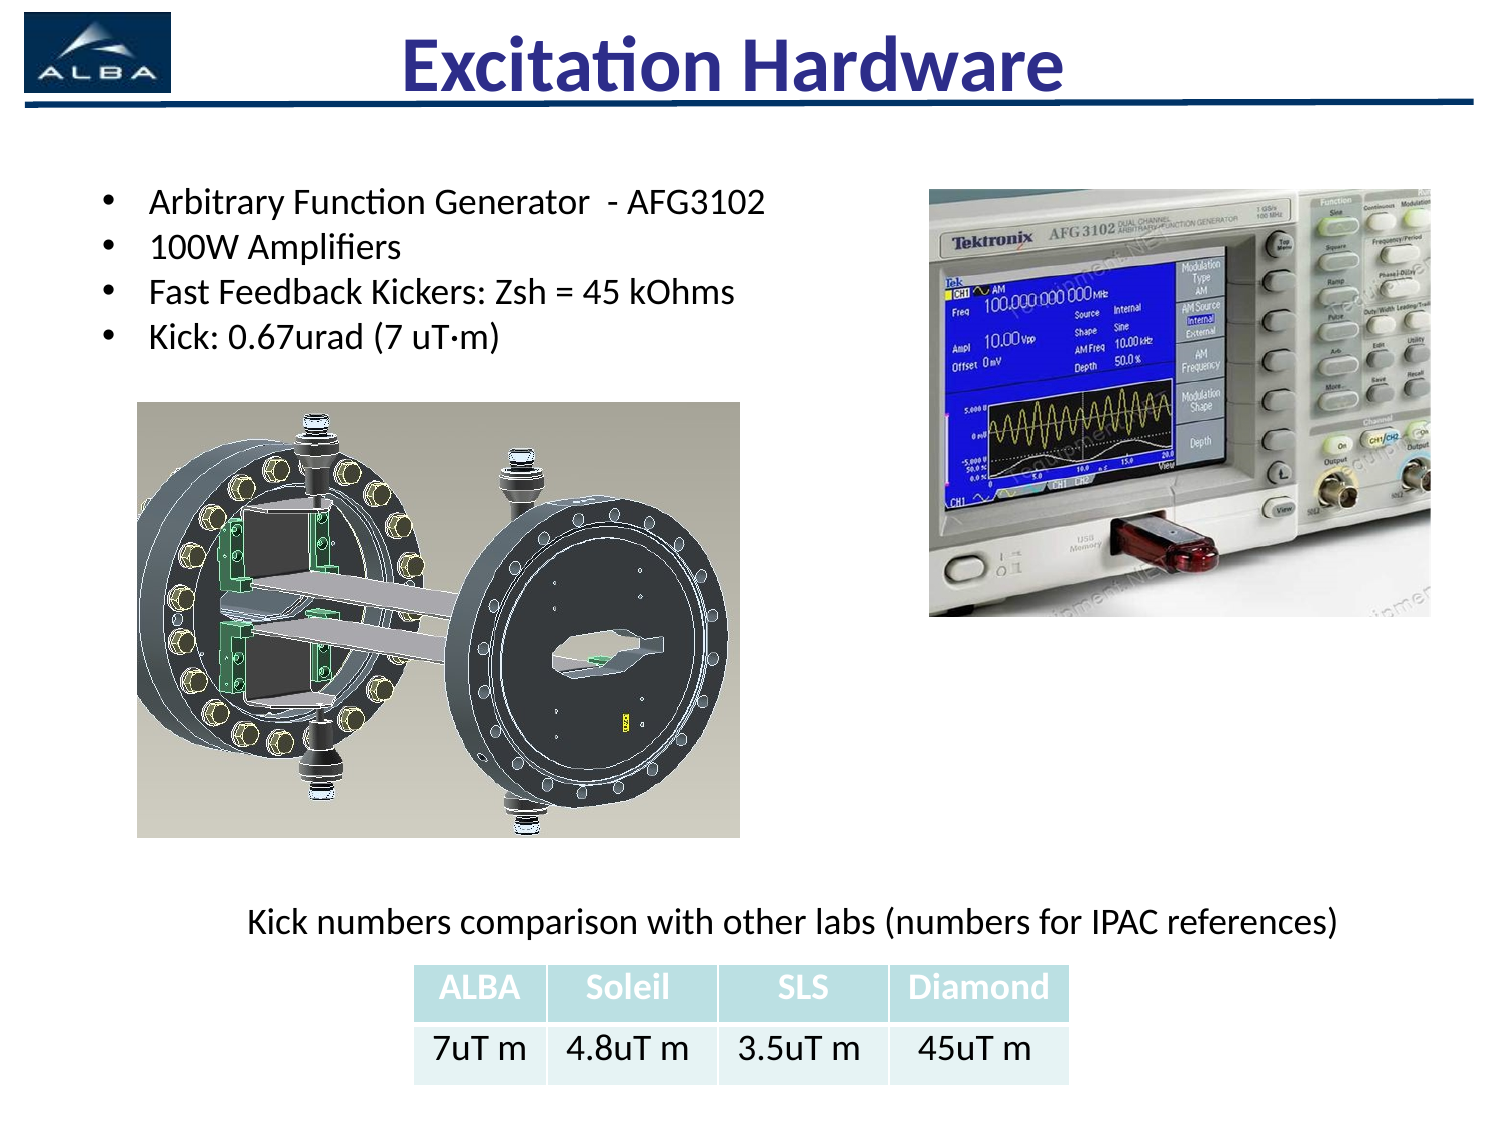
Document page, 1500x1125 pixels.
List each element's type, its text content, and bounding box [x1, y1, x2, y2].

text_box Excitation Hardware [386, 5, 1099, 115]
picture [928, 188, 1431, 617]
text_box Arbitrary Function Generator - AFG3102 100W Amplifiers Fast Feedback Kickers: Zsh = 45 kOhms Kick: 0.67urad (7 uT·m) [87, 169, 790, 364]
table_cell 45uT m [890, 1027, 1069, 1085]
table_header ALBA [414, 965, 546, 1022]
table_header Diamond [890, 965, 1069, 1022]
picture [136, 402, 741, 839]
table_header Soleil [548, 965, 717, 1022]
text_box Kick numbers comparison with other labs (numbers for IPAC references) [232, 889, 1355, 950]
table_cell 3.5uT m [719, 1027, 888, 1085]
table_cell 7uT m [414, 1027, 546, 1085]
table_header SLS [719, 965, 888, 1022]
table_cell 4.8uT m [548, 1027, 717, 1085]
picture [24, 12, 171, 93]
